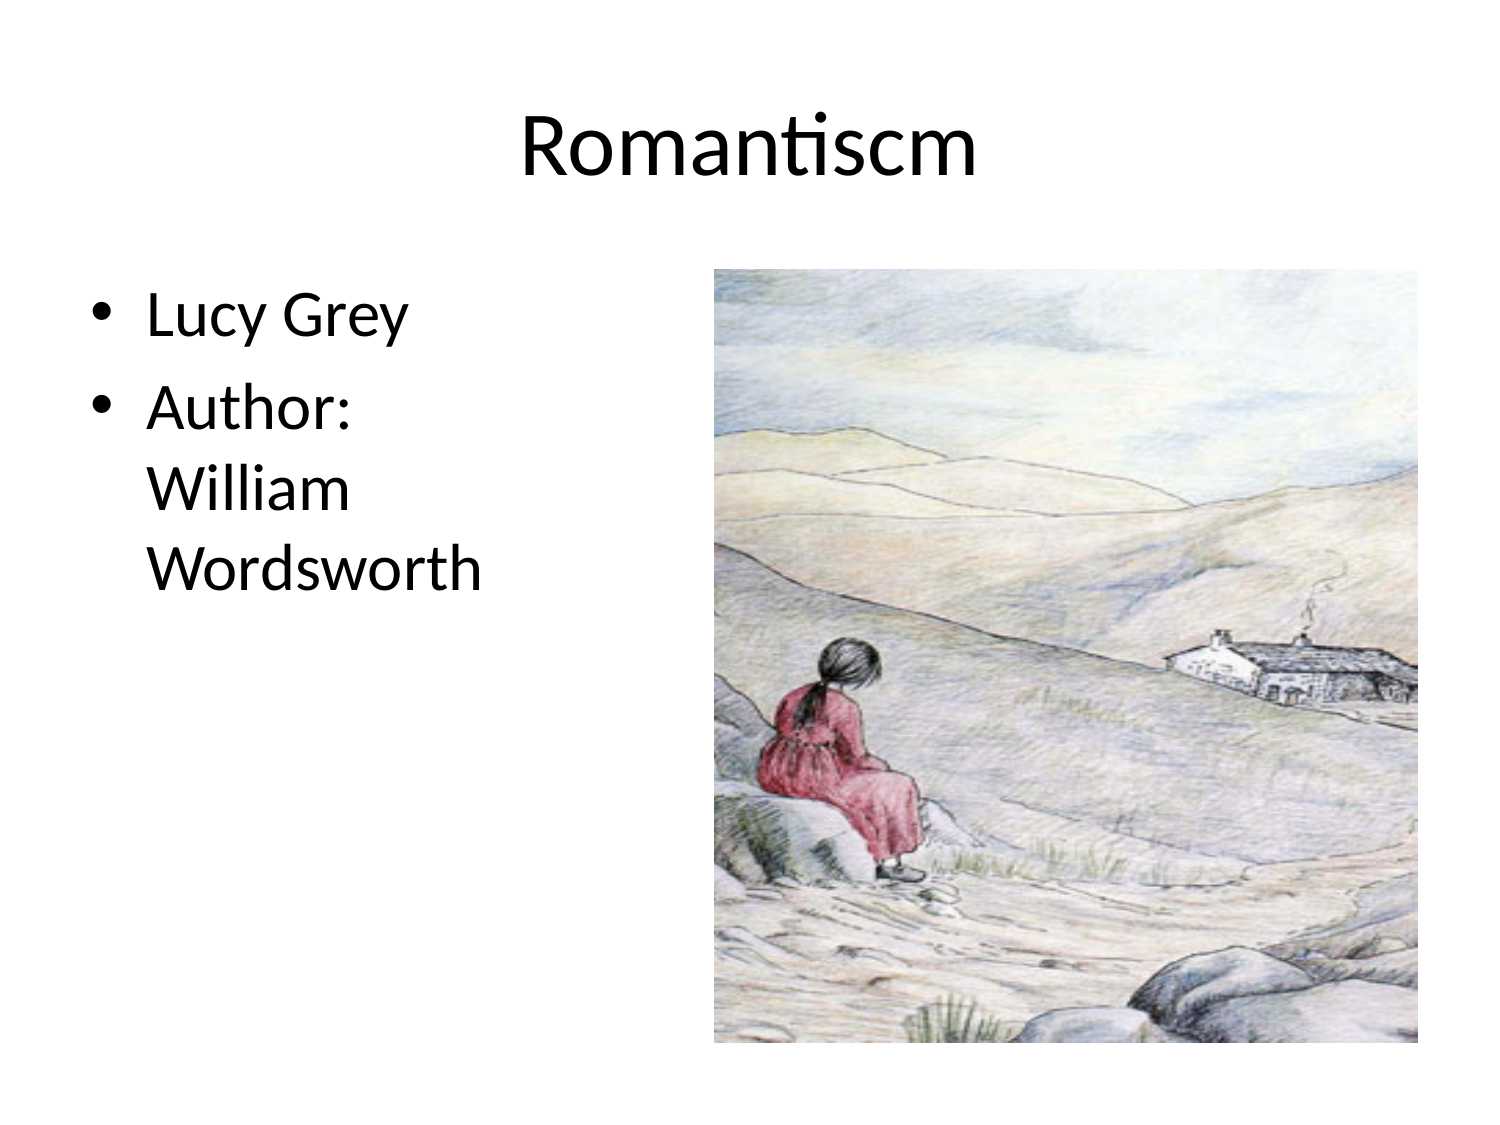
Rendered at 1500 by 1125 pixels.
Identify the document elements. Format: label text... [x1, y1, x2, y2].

title Romantiscm [75, 45, 1425, 233]
picture [714, 269, 1419, 1043]
list Lucy Grey Author: William Wordsworth [75, 262, 551, 1005]
